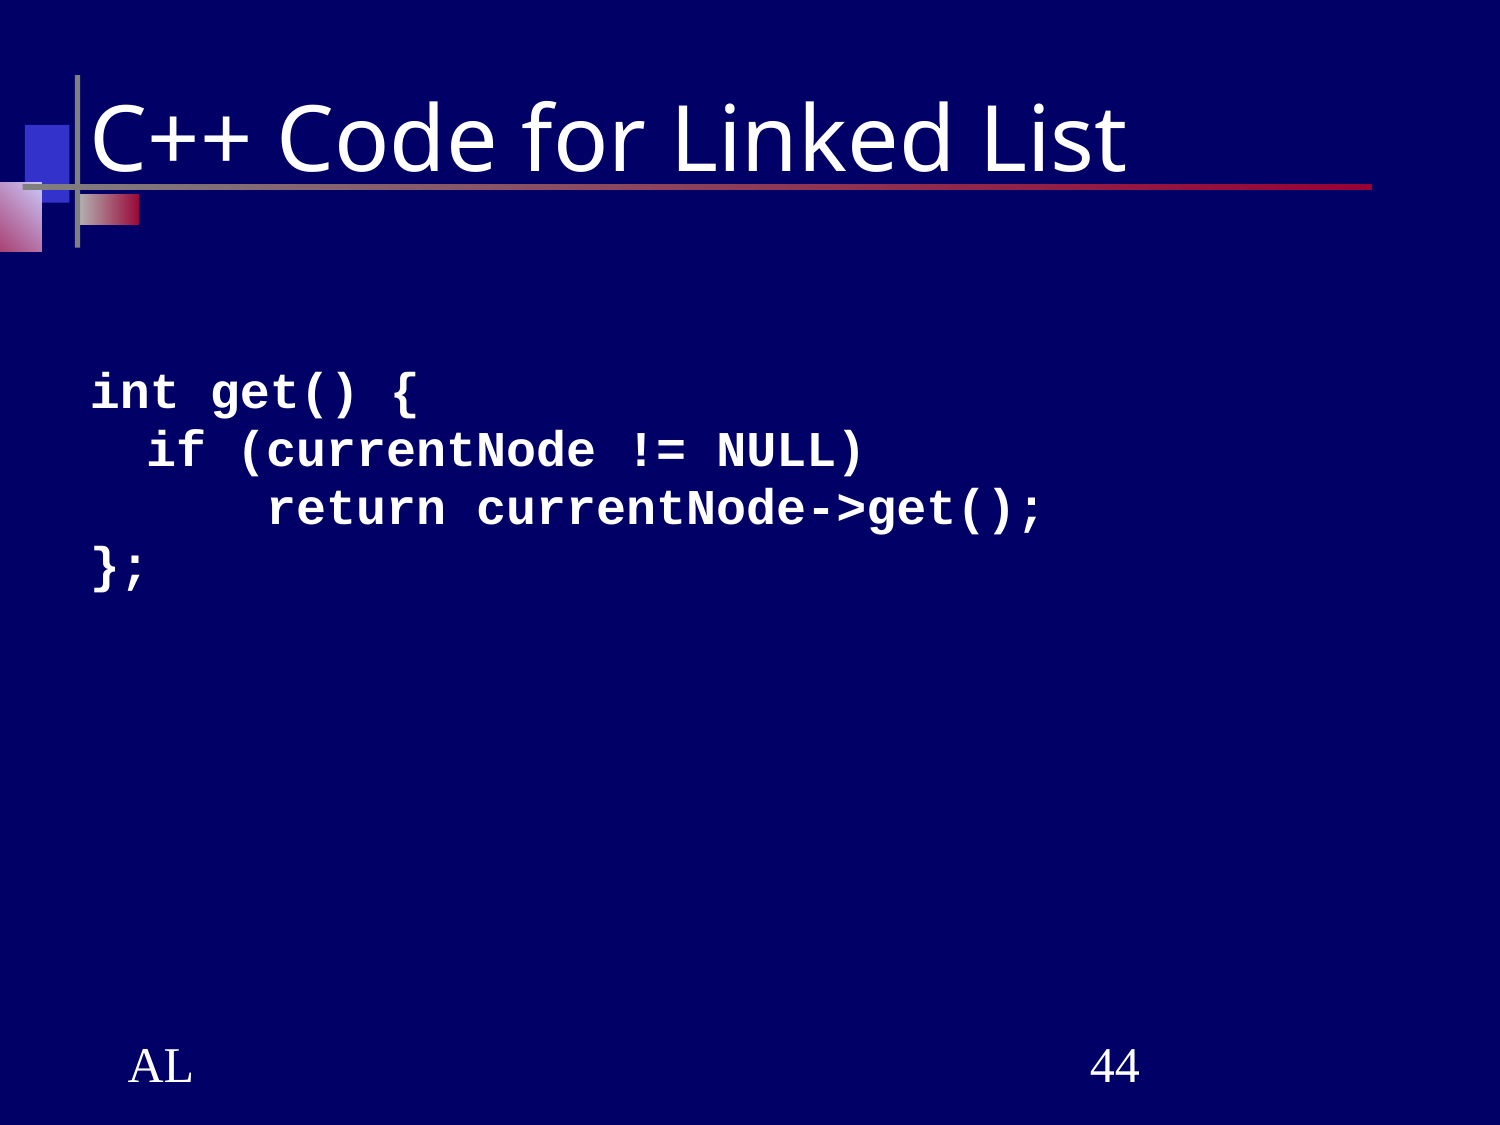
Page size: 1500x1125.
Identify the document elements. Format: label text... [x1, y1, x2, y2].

slide_number ‹#› [1074, 1025, 1388, 1100]
list int get() { if (currentNode != NULL) return currentNode->get(); }; [74, 362, 1425, 663]
slide_number AL [112, 1025, 425, 1100]
title C++ Code for Linked List [74, 59, 1425, 210]
